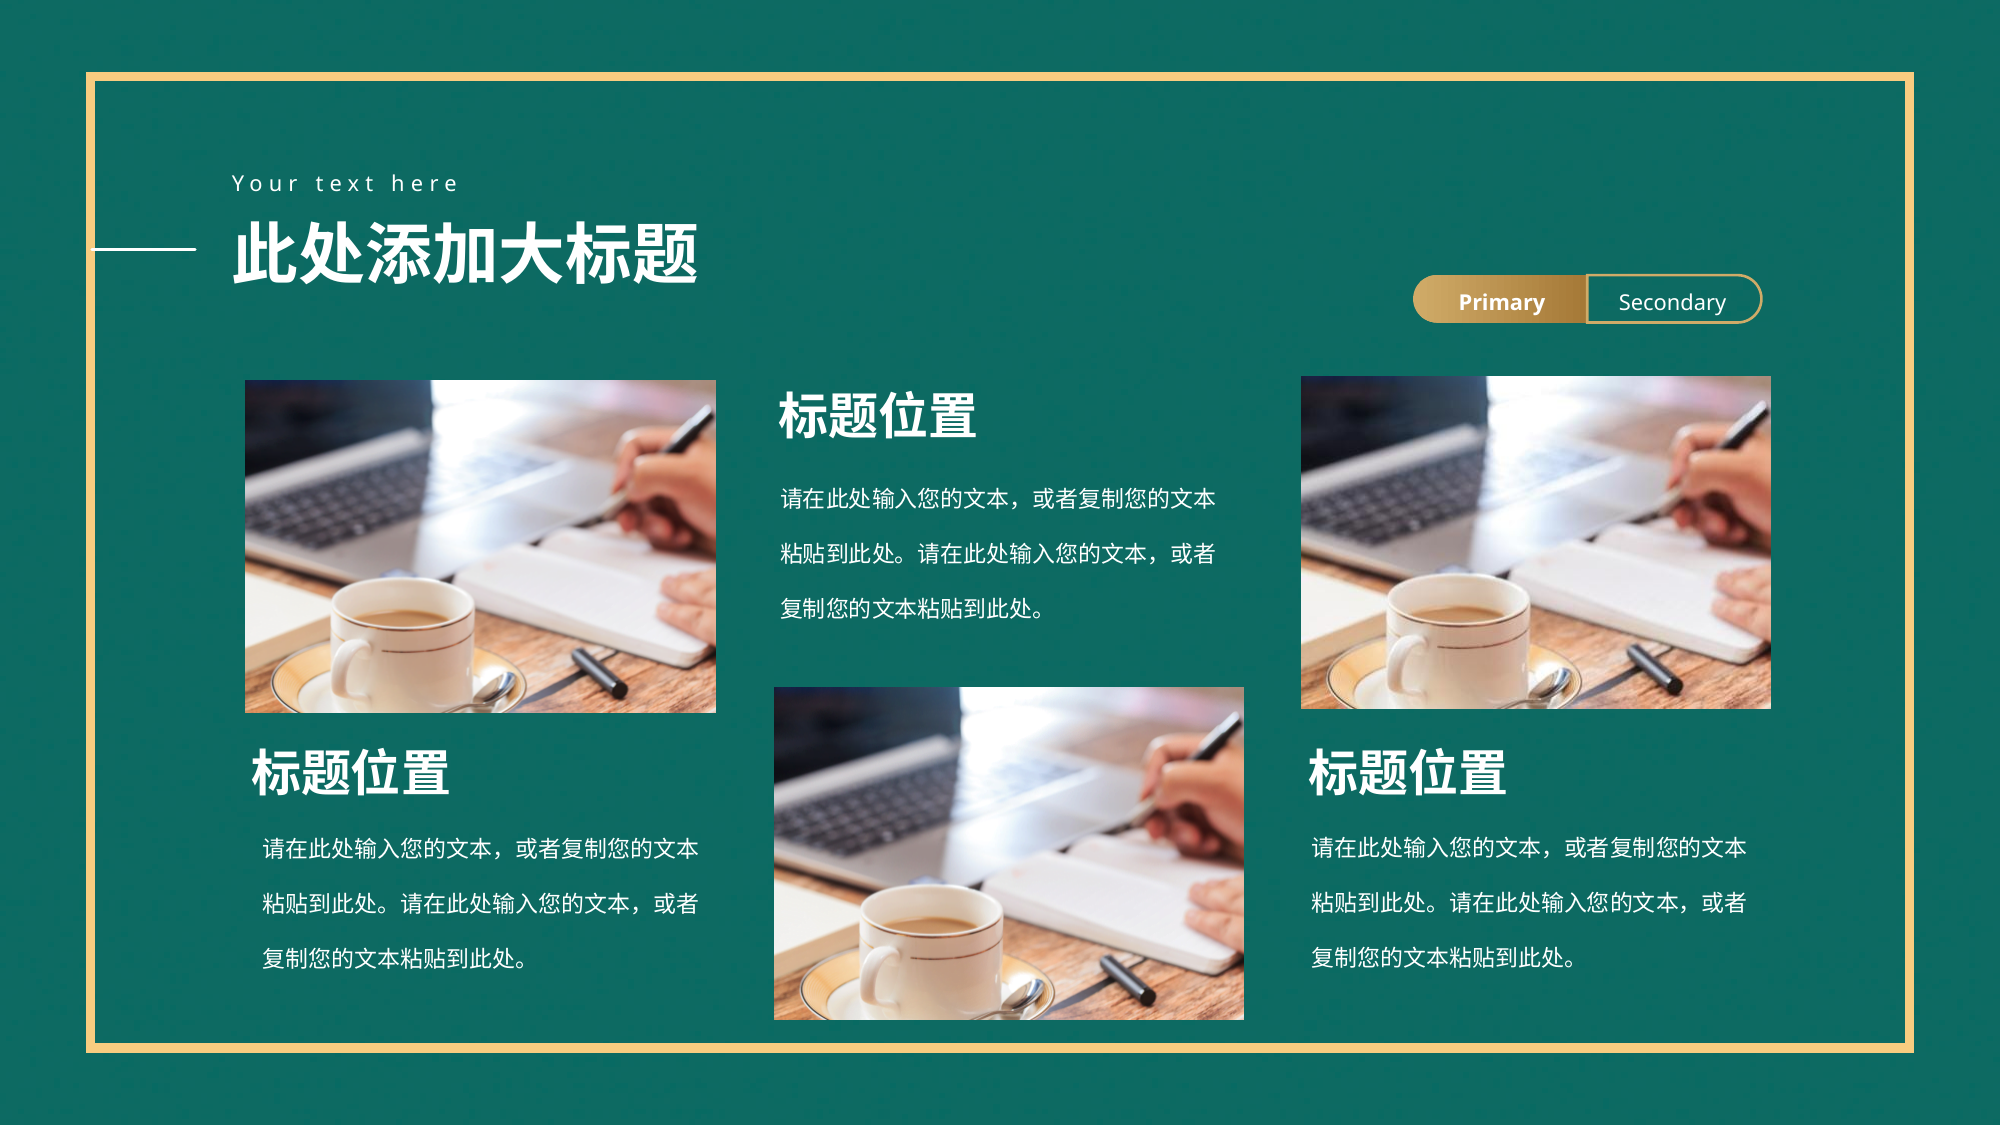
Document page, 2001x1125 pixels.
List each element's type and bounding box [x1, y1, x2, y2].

text_box [245, 376, 1771, 1020]
picture [0, 0, 2000, 1125]
text_box [1413, 275, 1762, 323]
